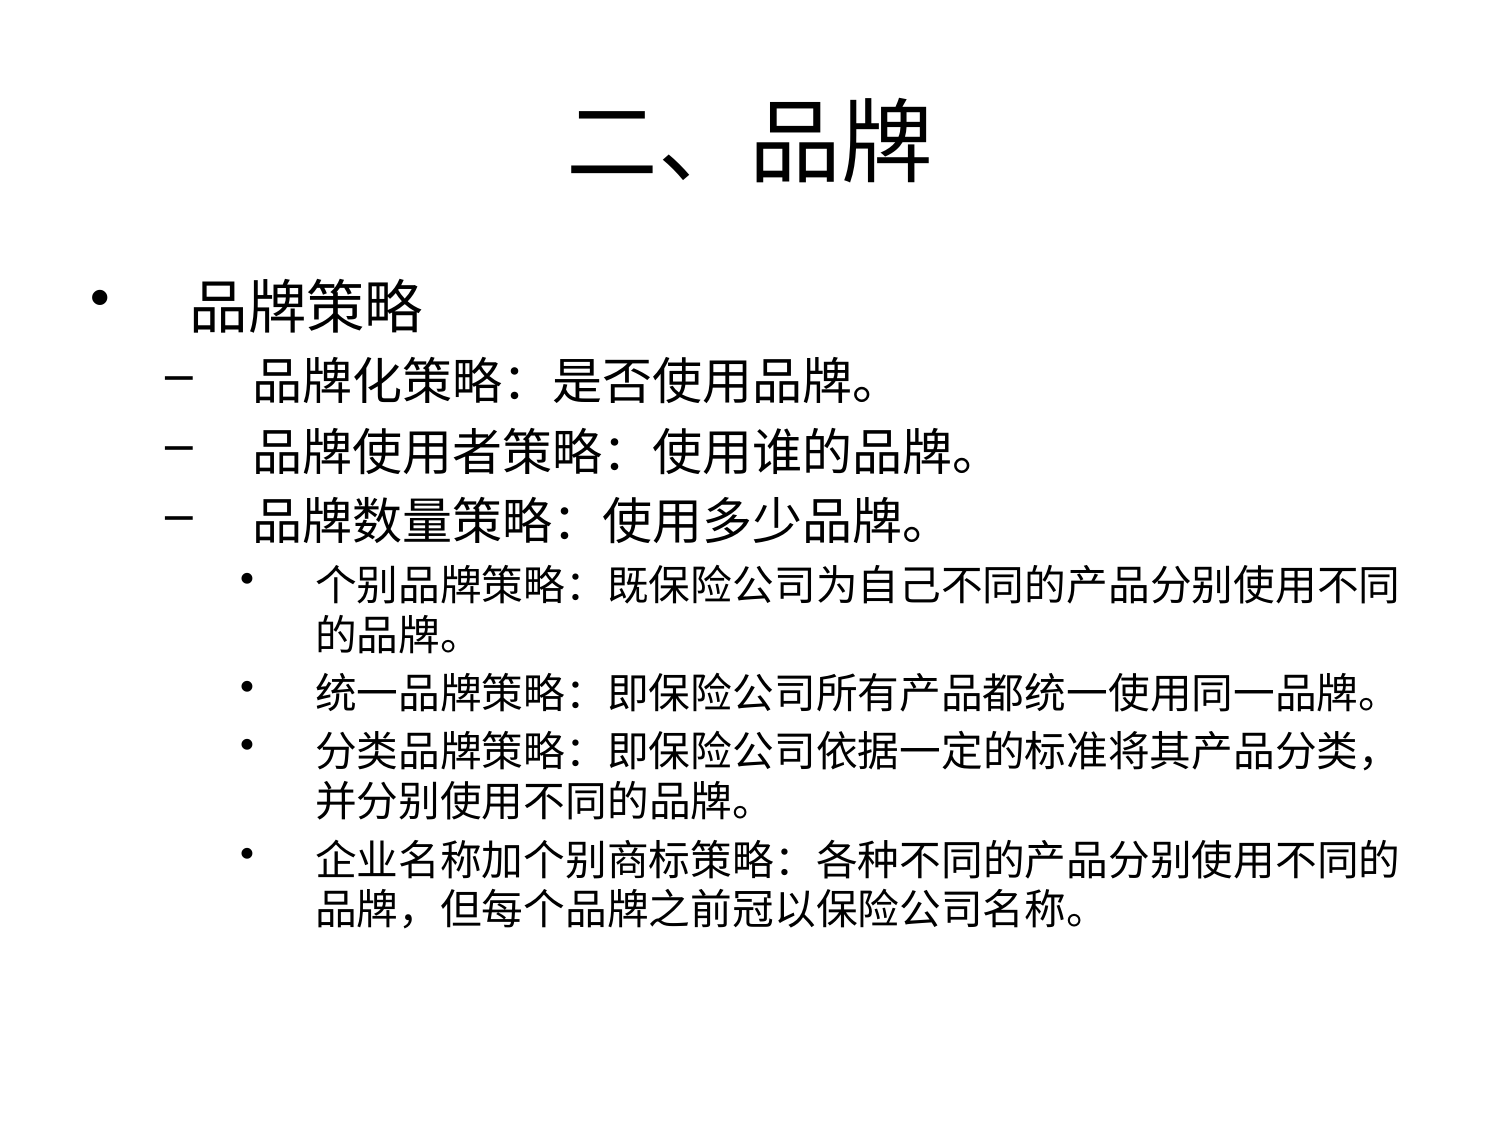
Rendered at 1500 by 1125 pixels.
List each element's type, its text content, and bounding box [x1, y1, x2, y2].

title 二、品牌 [75, 45, 1425, 233]
list 品牌策略 品牌化策略：是否使用品牌。 品牌使用者策略：使用谁的品牌。 品牌数量策略：使用多少品牌。 个别品牌策略：既保险公司为自己不同的产品分别使用不同的品牌。 统一品牌策略：即保险公司所有产品都统一使用同一品牌。 分类品牌策略：即保险公司依据一定的标准将其产品分类，并分别使用不同的品牌。 企业名称加个别商标策略：各种不同的产品分别使用不同的品牌，但每个品牌之前冠以保险公司名称。 [75, 262, 1425, 1005]
